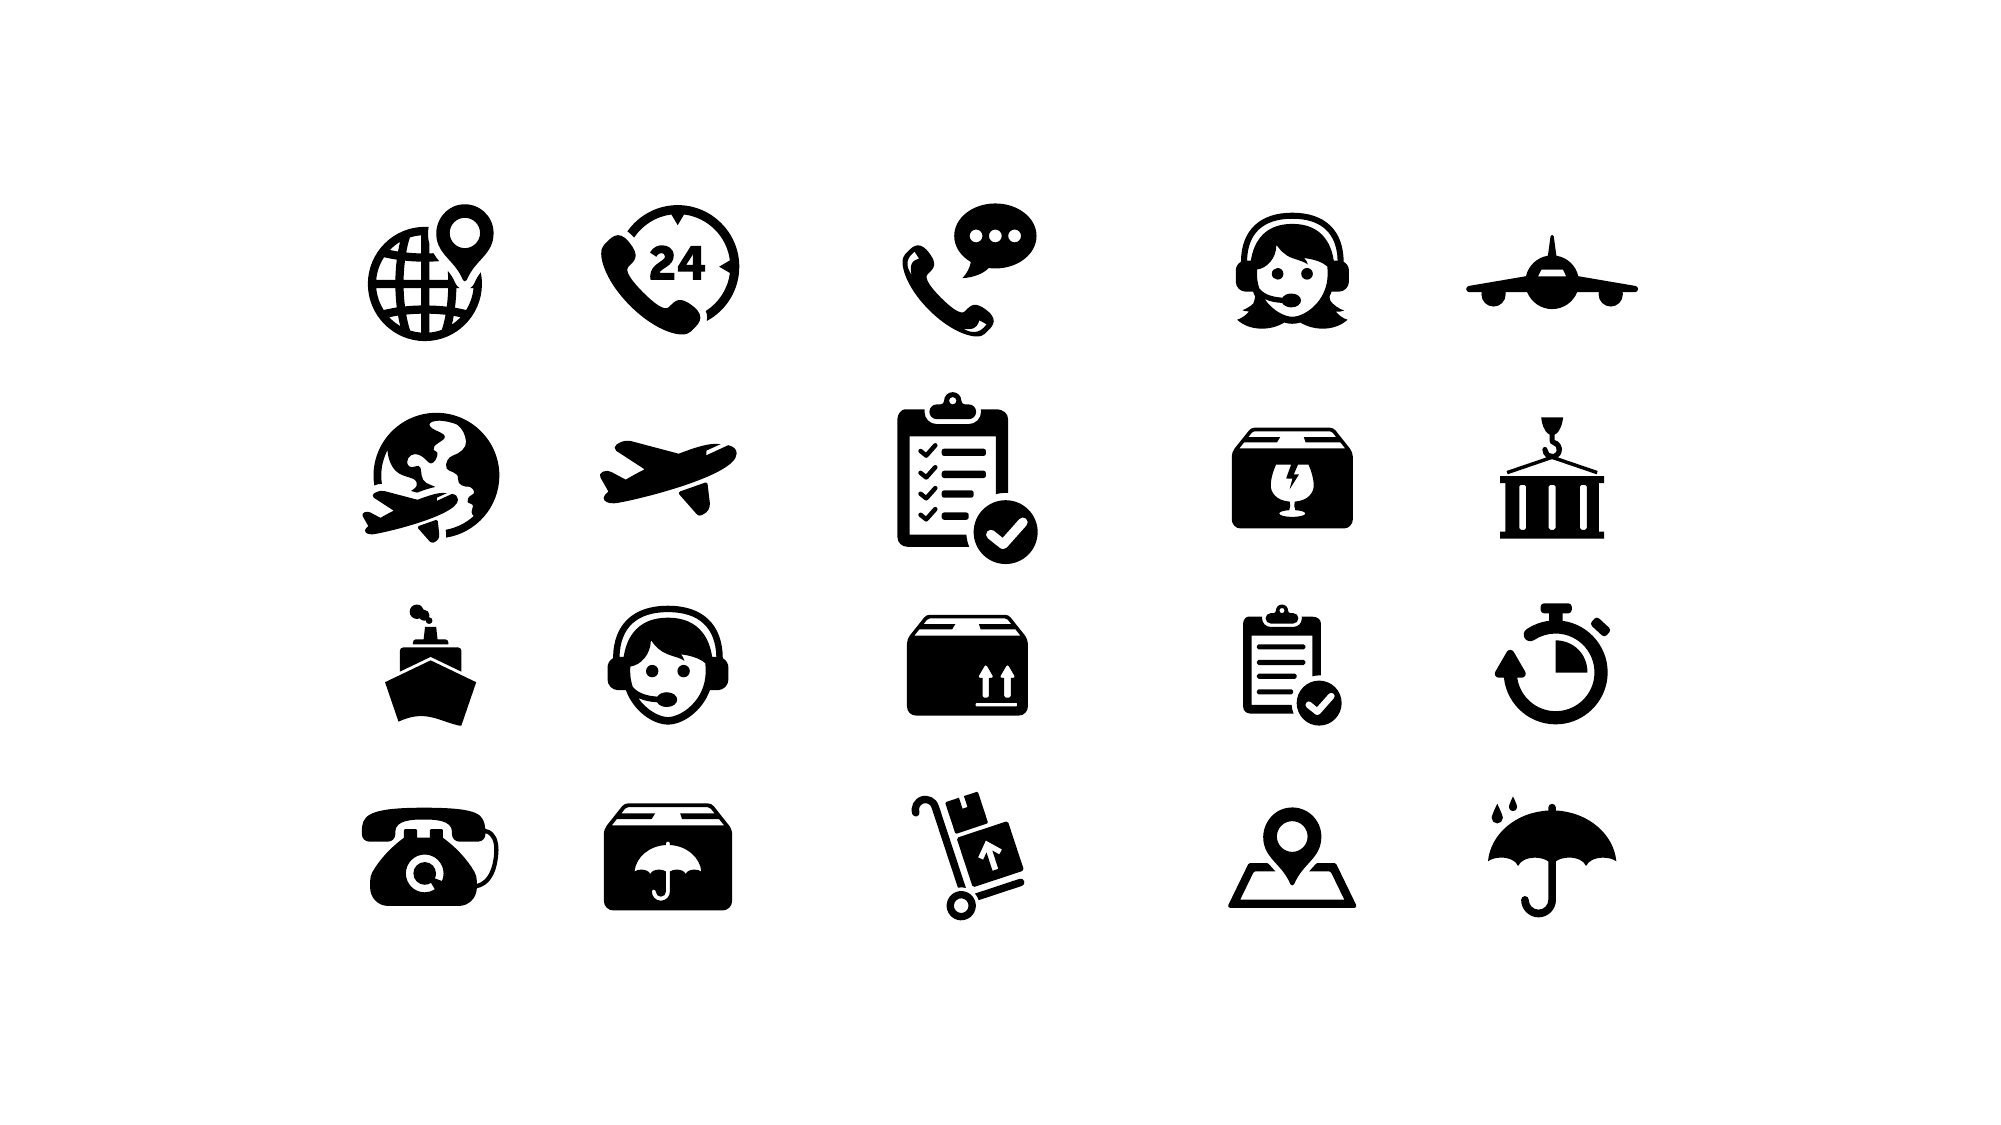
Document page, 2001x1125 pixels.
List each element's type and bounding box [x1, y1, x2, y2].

text_box [929, 392, 977, 420]
text_box [601, 235, 701, 335]
text_box [385, 660, 477, 726]
text_box [627, 205, 740, 321]
text_box [362, 490, 459, 535]
text_box [436, 204, 494, 282]
text_box [412, 626, 449, 645]
text_box [1466, 234, 1639, 310]
text_box [957, 821, 1024, 887]
text_box [946, 891, 976, 921]
text_box [897, 409, 1009, 547]
text_box [1228, 863, 1357, 908]
text_box [906, 614, 1028, 716]
text_box [1488, 803, 1617, 918]
text_box [1590, 617, 1611, 637]
text_box [902, 245, 994, 337]
text_box [1235, 212, 1349, 329]
text_box [603, 803, 733, 911]
text_box [1263, 807, 1322, 886]
text_box [1506, 417, 1598, 475]
text_box [975, 878, 1025, 901]
text_box [1494, 603, 1608, 725]
text_box [361, 807, 499, 906]
text_box [409, 604, 433, 624]
text_box [607, 605, 729, 725]
text_box [678, 482, 710, 516]
text_box [1231, 427, 1353, 529]
text_box [945, 791, 988, 834]
text_box [1243, 616, 1321, 714]
text_box [600, 440, 737, 504]
text_box [1296, 680, 1342, 726]
text_box [911, 795, 966, 888]
text_box [417, 519, 440, 543]
text_box [1265, 604, 1299, 624]
text_box [1508, 796, 1518, 812]
text_box [954, 203, 1037, 279]
text_box [973, 500, 1038, 565]
text_box [373, 412, 500, 538]
text_box [399, 647, 462, 672]
text_box [367, 226, 482, 342]
text_box [1500, 476, 1605, 539]
